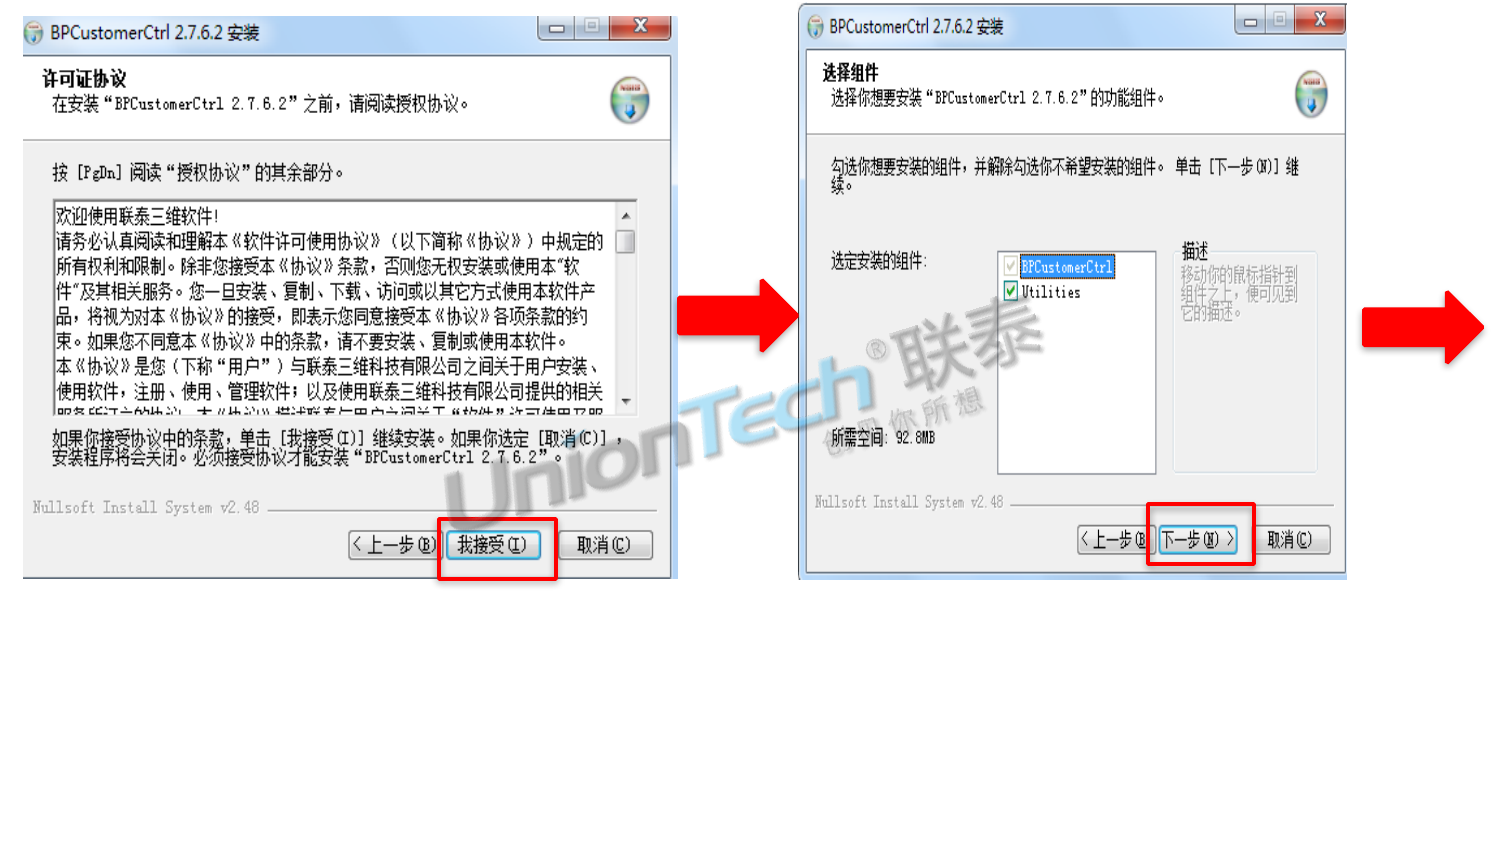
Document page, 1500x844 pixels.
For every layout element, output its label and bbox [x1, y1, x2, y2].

picture [23, 2, 1347, 601]
text_box [1364, 291, 1483, 363]
